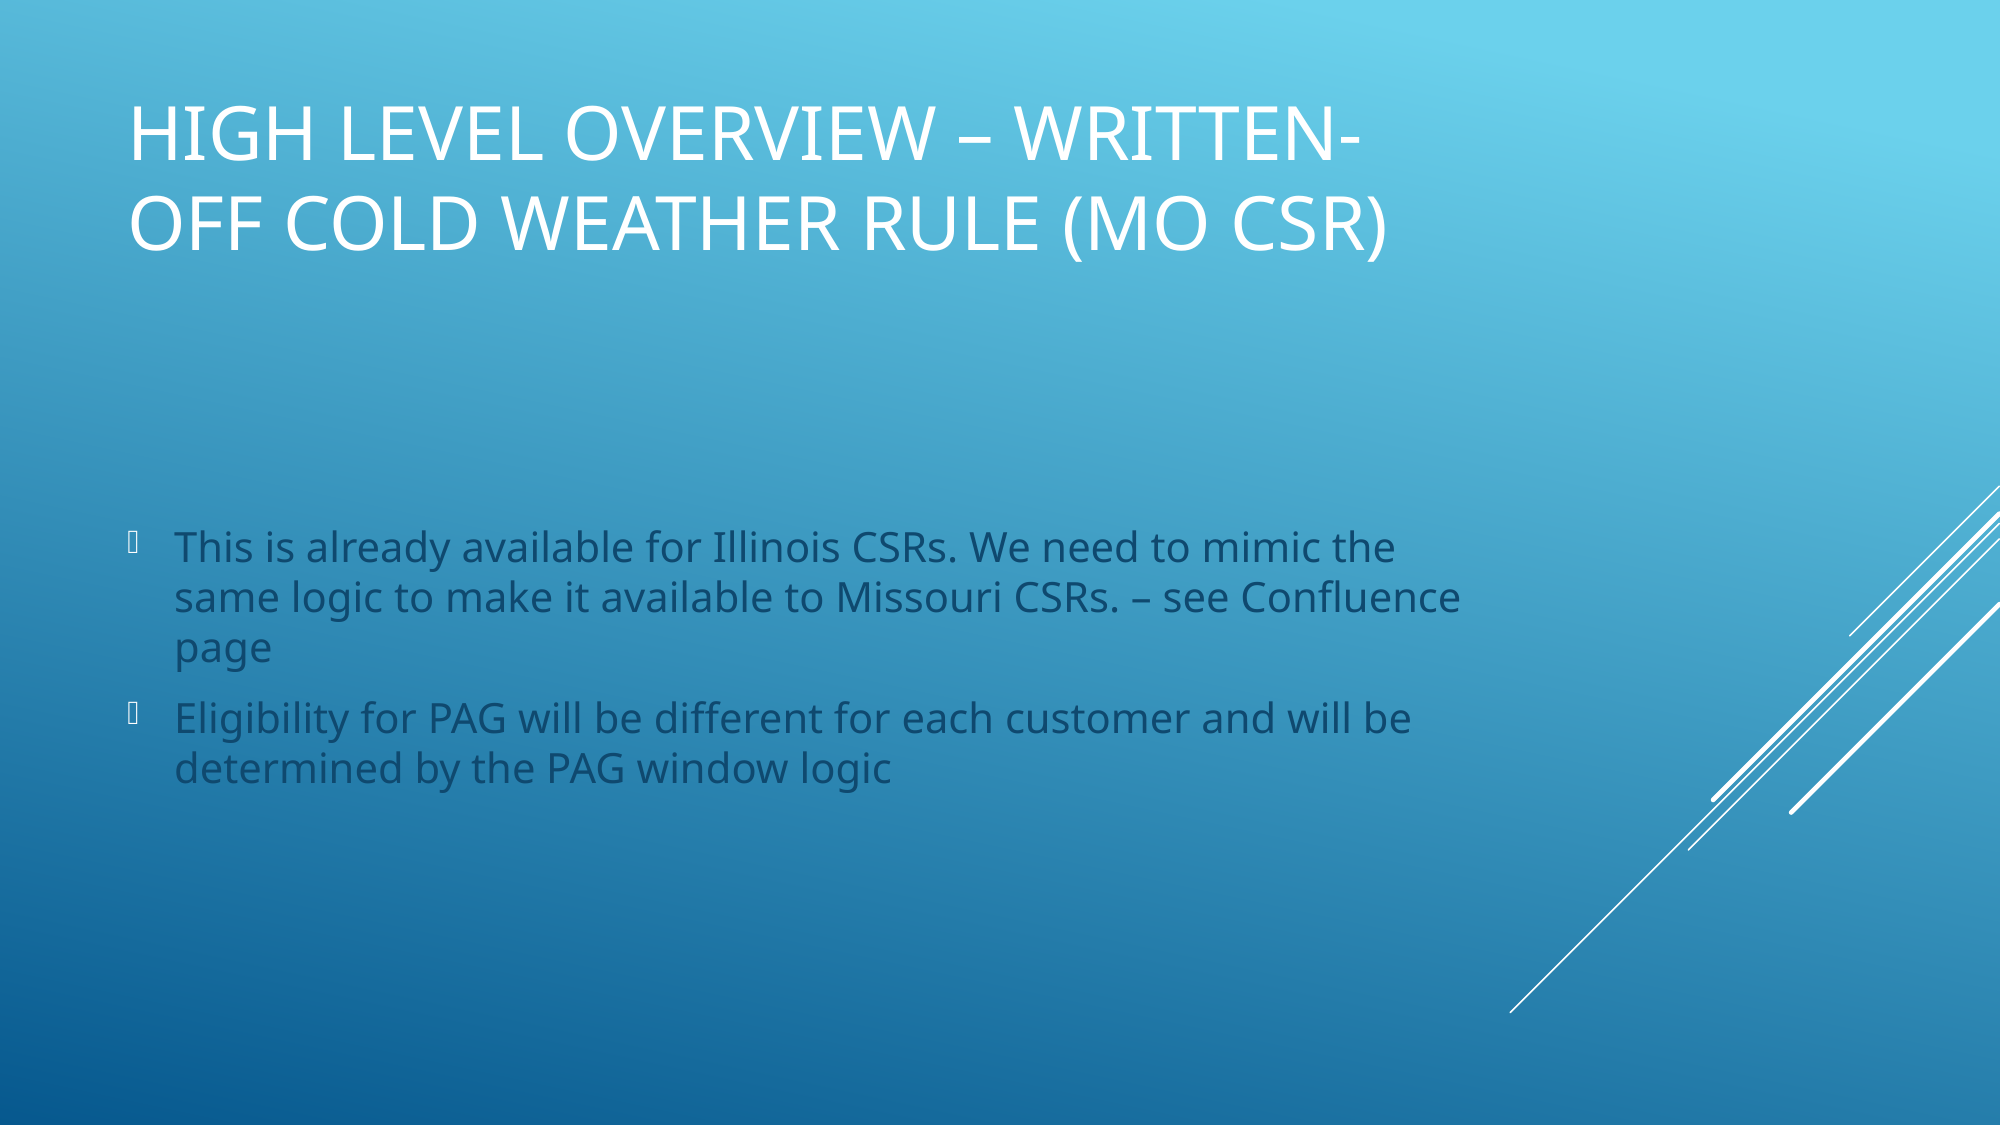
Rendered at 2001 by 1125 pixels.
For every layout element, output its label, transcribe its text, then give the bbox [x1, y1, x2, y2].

list This is already available for Illinois CSRs. We need to mimic the same logic to make it available to Missouri CSRs. – see Confluence page Eligibility for PAG will be different for each customer and will be determined by the PAG window logic [112, 394, 1513, 988]
title High Level Overview – Written-Off Cold weather Rule (MO CSR) [112, 52, 1513, 300]
